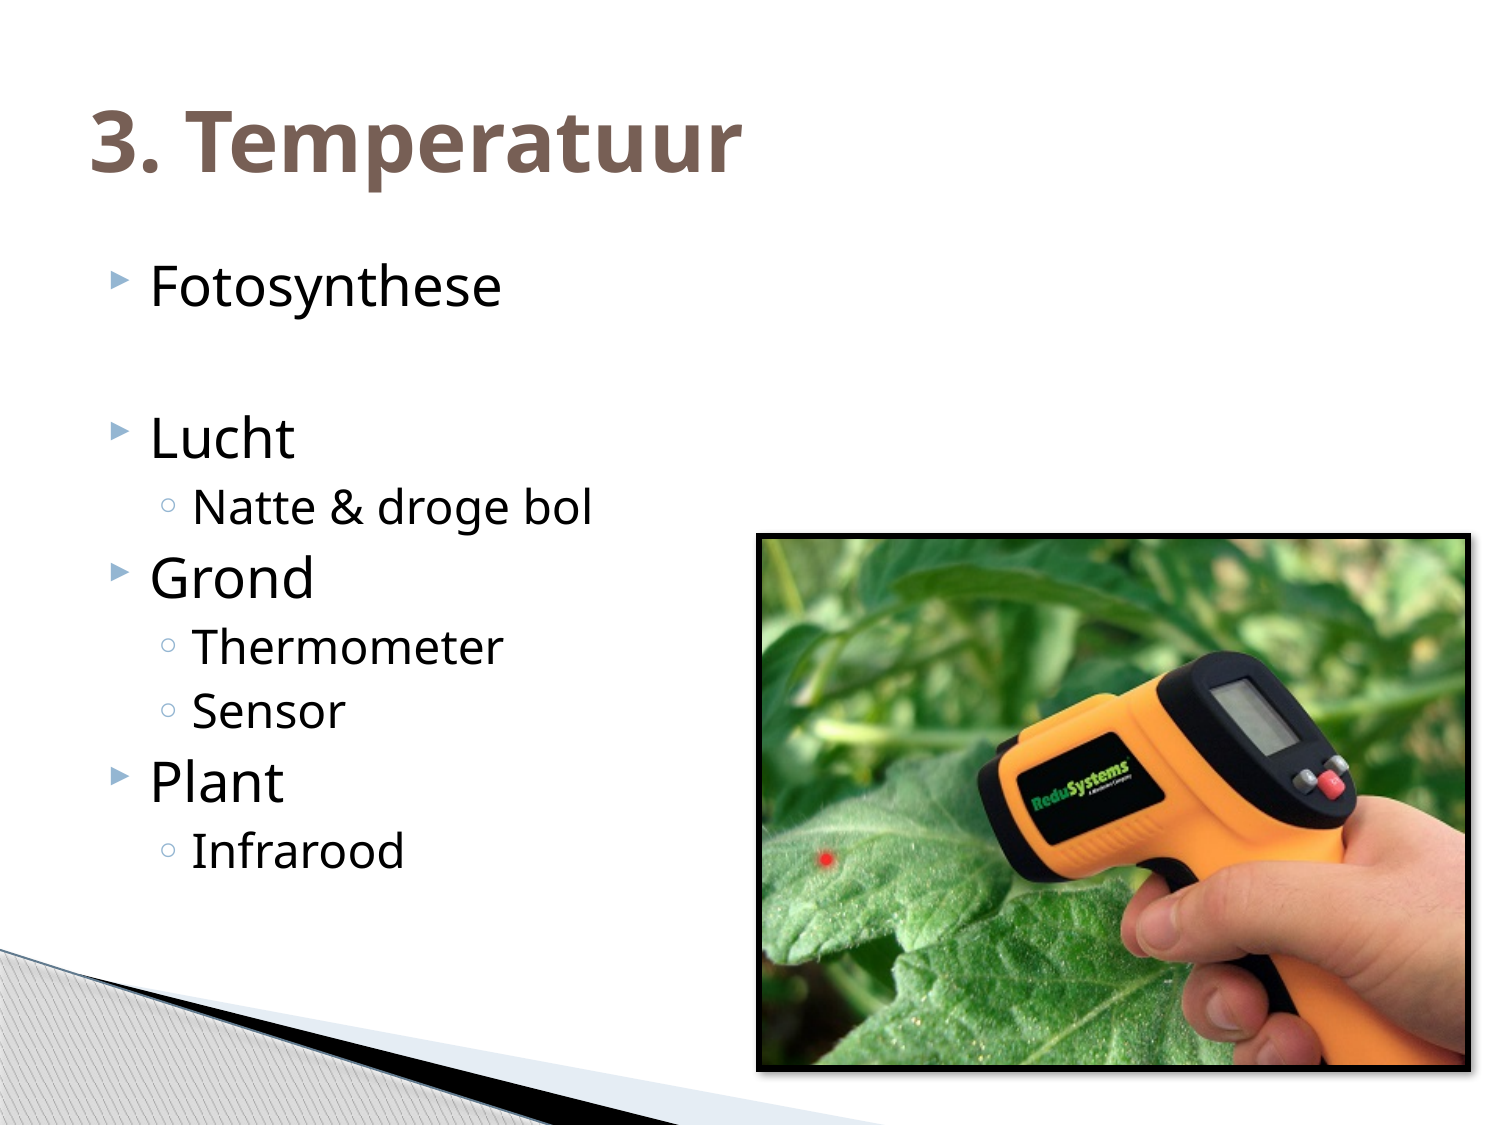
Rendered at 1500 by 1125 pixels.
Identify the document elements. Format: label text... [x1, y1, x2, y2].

picture [761, 538, 1466, 1066]
list Fotosynthese Lucht Natte & droge bol Grond Thermometer Sensor Plant Infrarood [75, 243, 1425, 986]
title 3. Temperatuur [75, 45, 1425, 233]
